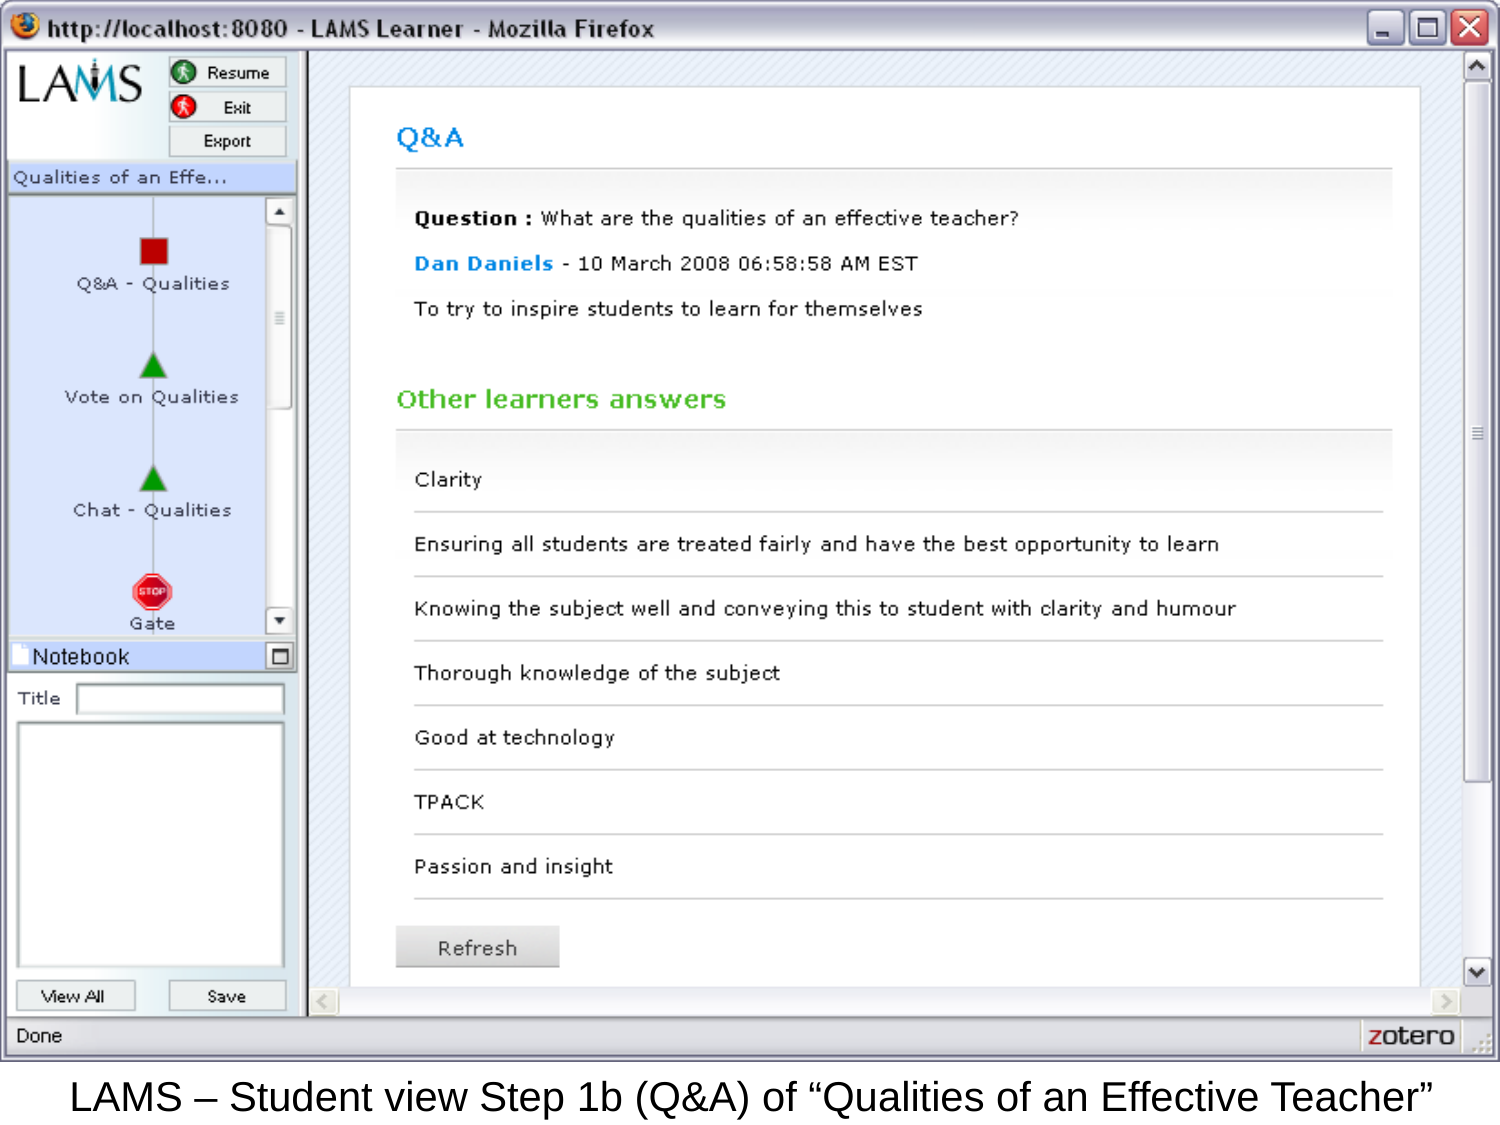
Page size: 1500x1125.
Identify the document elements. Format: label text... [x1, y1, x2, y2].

text_box LAMS – Student view Step 1b (Q&A) of “Qualities of an Effective Teacher” [54, 1070, 1449, 1125]
picture [0, 0, 1500, 1062]
